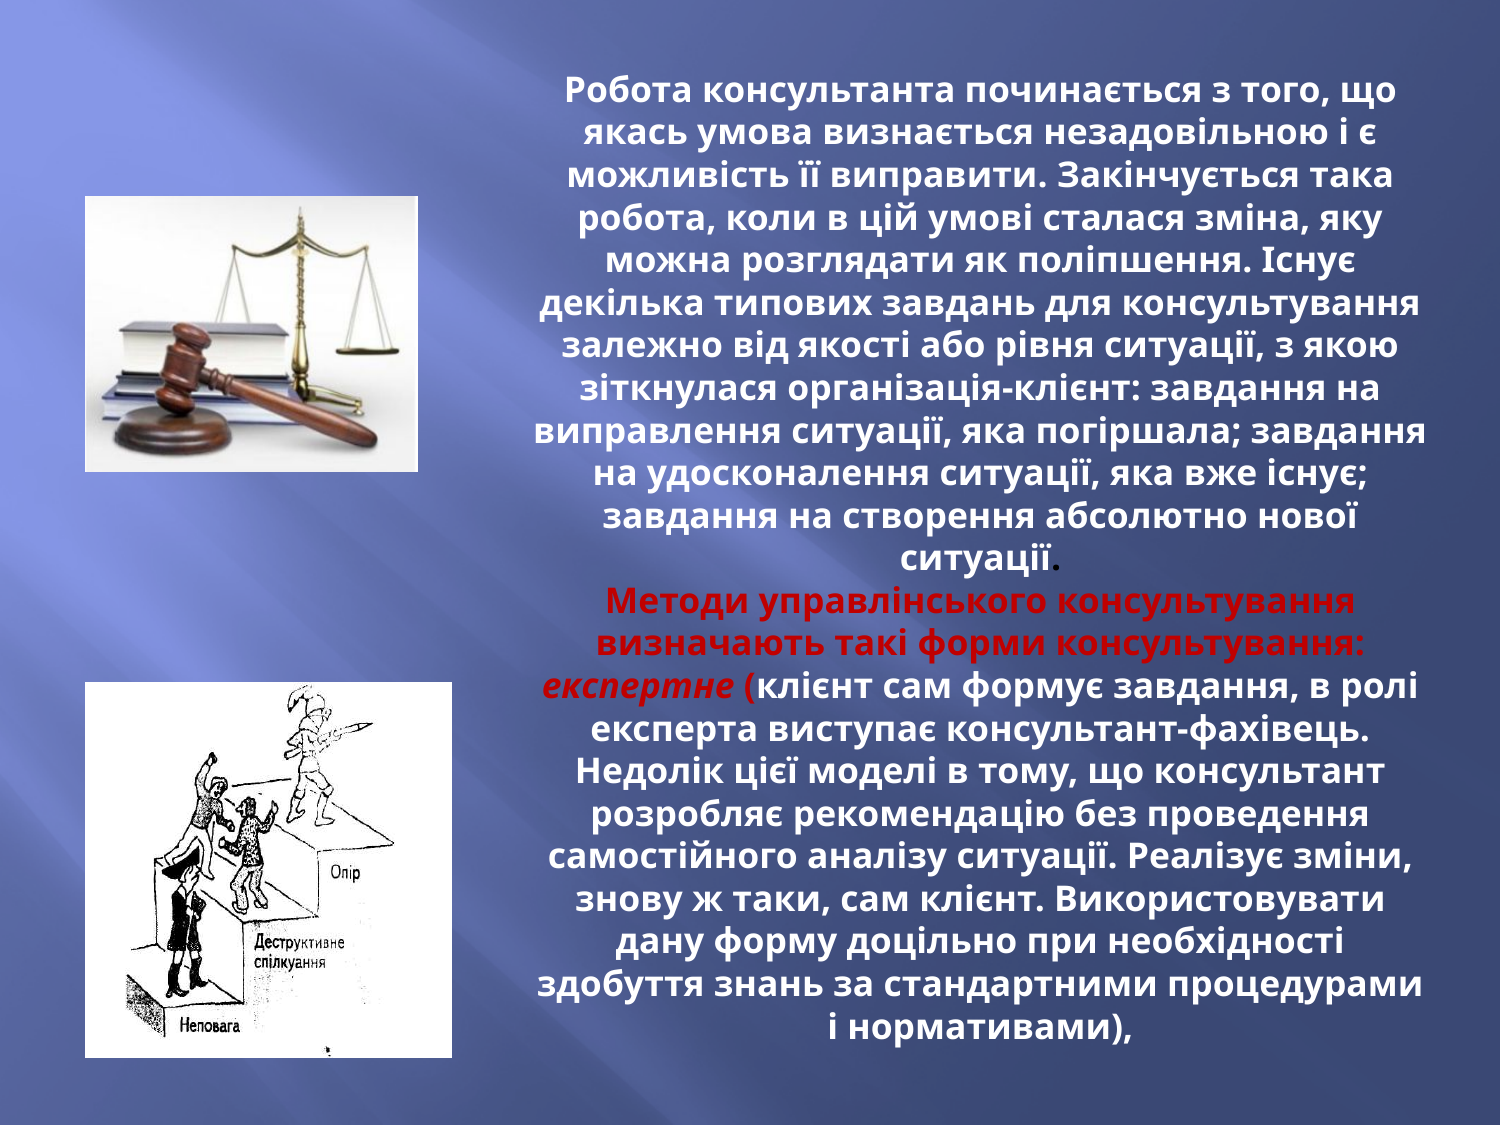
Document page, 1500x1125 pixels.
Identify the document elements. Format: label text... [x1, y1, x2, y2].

title Робота консультанта починається з того, що якась умова визнається незадовільною і є можливість її виправити. Закінчується така робота, коли в цій умові сталася зміна, яку можна розглядати як поліпшення. Існує декілька типових завдань для консультування залежно від якості або рівня ситуації, з якою зіткнулася організація-клієнт: завдання на виправлення ситуації, яка погіршала; завдання на удосконалення ситуації, яка вже існує; завдання на створення абсолютно нової ситуації. Методи управлінського консультування визначають такі форми консультування: експертне (клієнт сам формує завдання, в ролі експерта виступає консультант-фахівець. Недолік цієї моделі в тому, що консультант розробляє рекомендацію без проведення самостійного аналізу ситуації. Реалізує зміни, знову ж таки, сам клієнт. Використовувати дану форму доцільно при необхідності здобуття знань за стандартними процедурами і нормативами), [513, 42, 1447, 1071]
picture [84, 681, 452, 1058]
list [84, 196, 418, 472]
